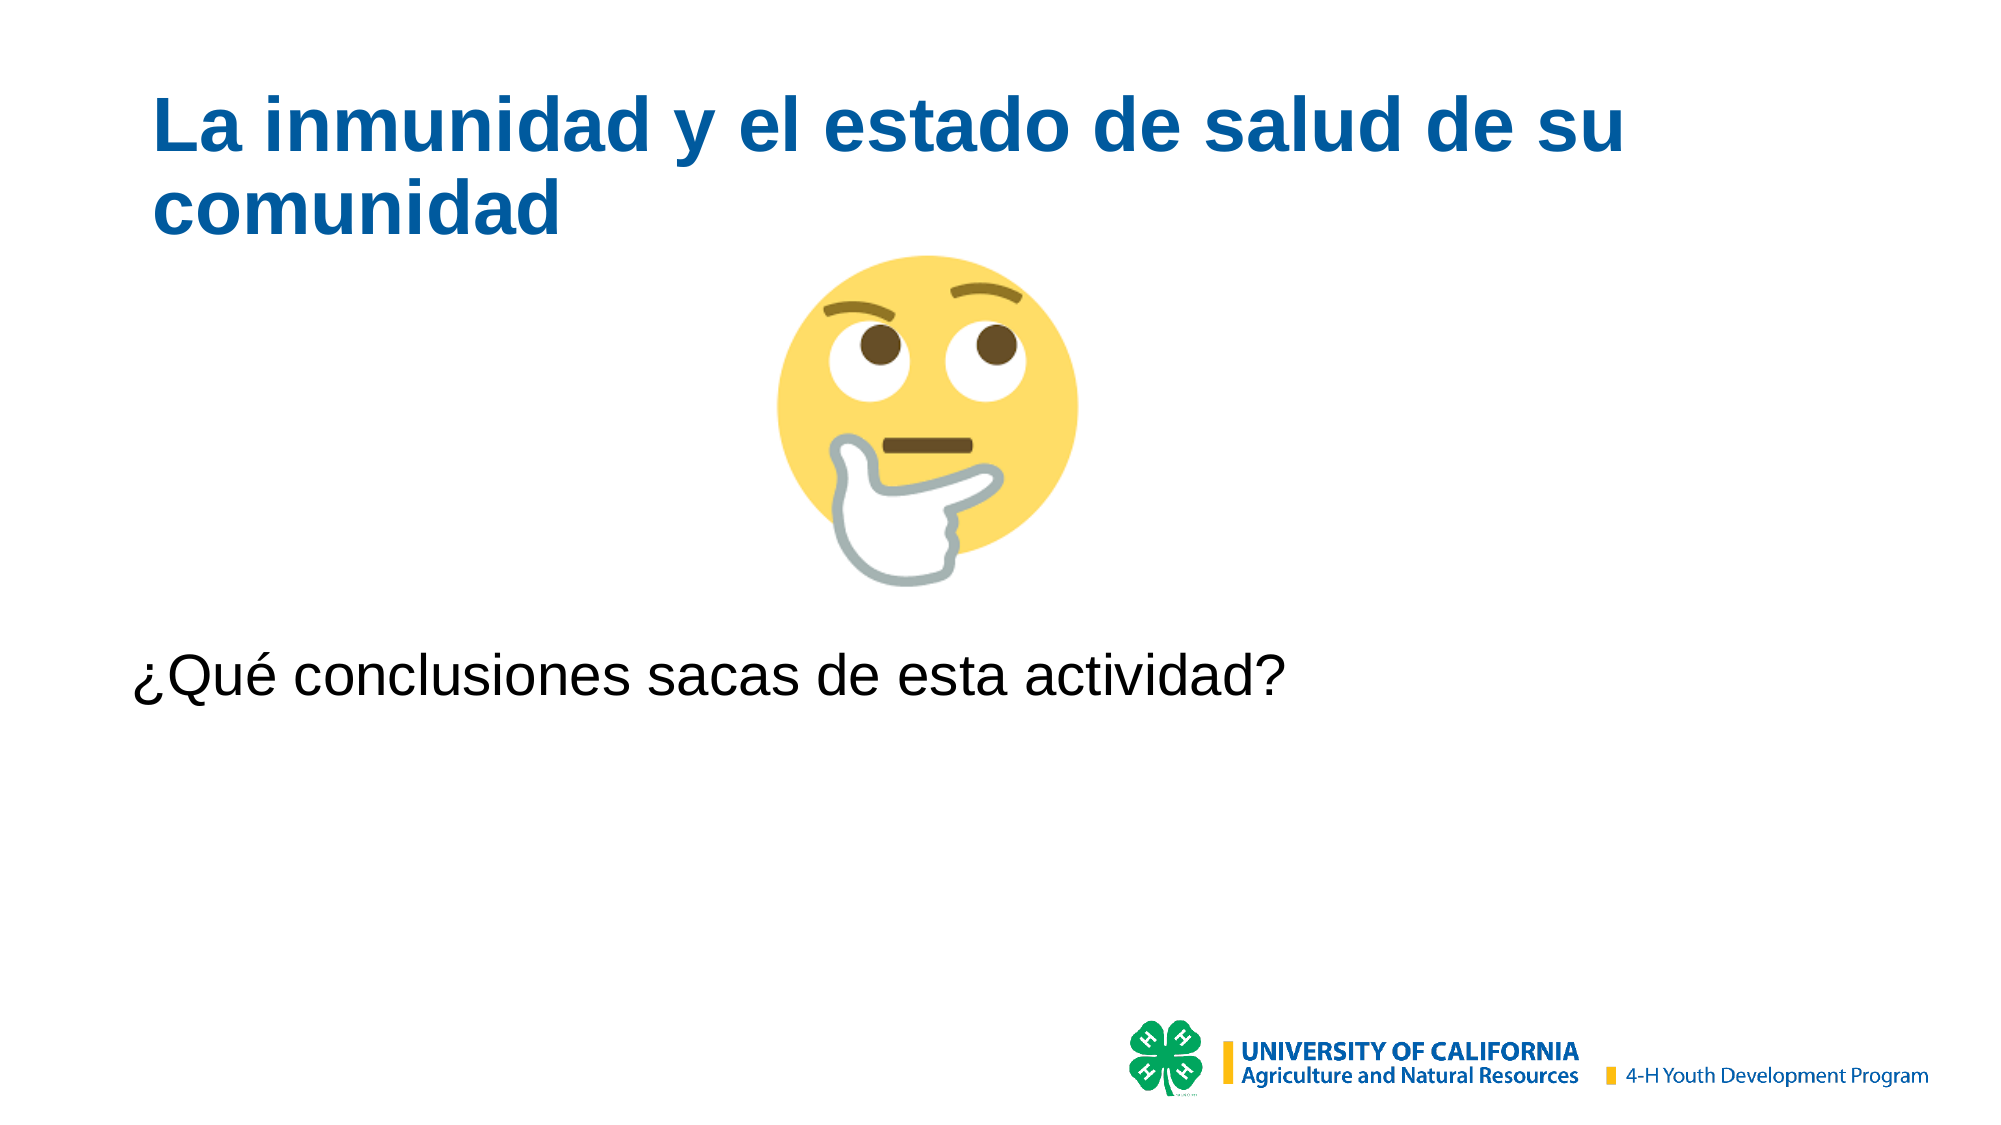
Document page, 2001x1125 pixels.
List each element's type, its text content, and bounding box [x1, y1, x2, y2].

list ¿Qué conclusiones sacas de esta actividad? [116, 637, 1842, 855]
title La inmunidad y el estado de salud de su comunidad [137, 59, 1863, 278]
picture [751, 245, 1104, 598]
picture [1125, 1014, 1935, 1100]
